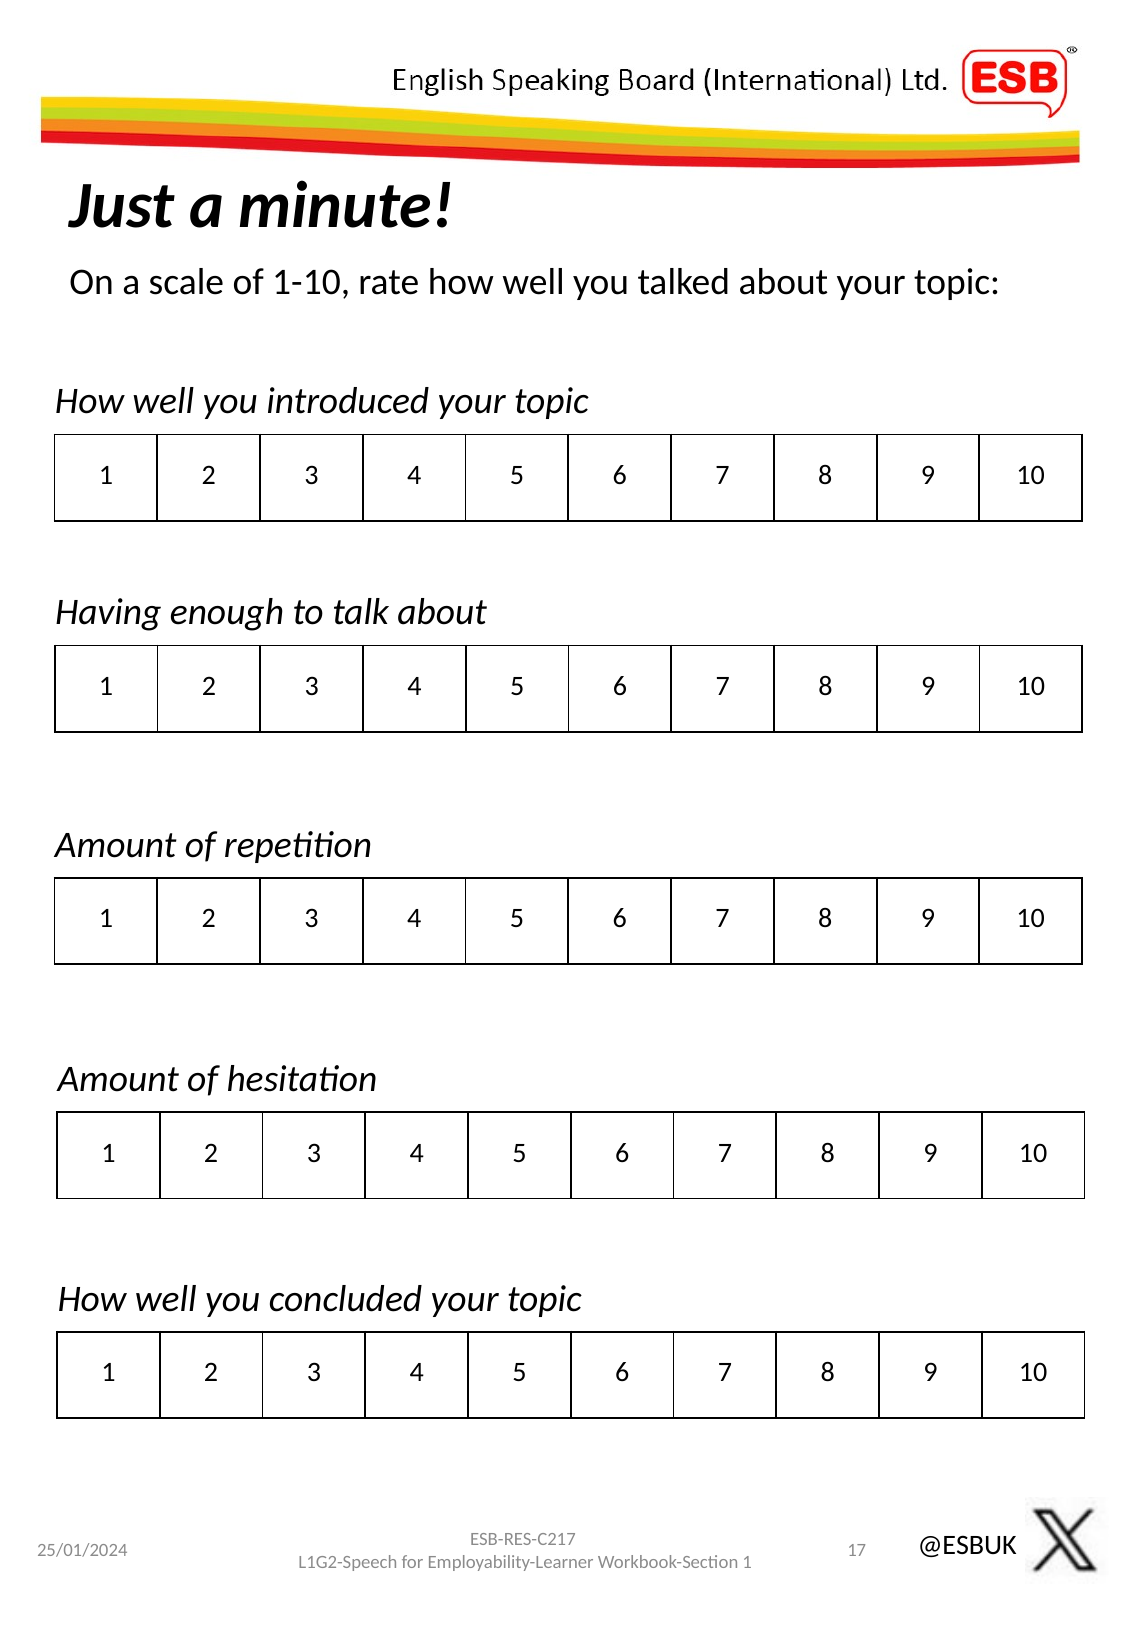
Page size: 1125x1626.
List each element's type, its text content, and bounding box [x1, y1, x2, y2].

table_header 3 [263, 1113, 364, 1198]
title Just a minute! [54, 162, 1025, 249]
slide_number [22, 1506, 275, 1593]
table_header 3 [261, 646, 362, 731]
table_header 4 [364, 879, 465, 963]
table_header 3 [263, 1333, 364, 1417]
table_header 5 [469, 1333, 570, 1417]
table_header 9 [878, 435, 978, 520]
table_header 2 [161, 1333, 262, 1417]
footer ESB-RES-C217 L1G2-Speech for Employability-Learner Workbook-Section 1 [275, 1506, 697, 1593]
table_header 5 [466, 435, 567, 520]
table_header 4 [364, 646, 465, 731]
table_header 9 [878, 646, 979, 731]
table_header 9 [880, 1333, 981, 1417]
table_header 8 [777, 1113, 878, 1198]
table_header 8 [775, 435, 876, 520]
table_header 1 [58, 1113, 159, 1198]
text_box Amount of hesitation [42, 1046, 1071, 1107]
table_header 6 [572, 1113, 673, 1198]
table_header 3 [261, 879, 362, 963]
table_header 1 [55, 879, 156, 963]
table_header 10 [980, 435, 1081, 520]
table_header 1 [55, 435, 156, 520]
table_header 1 [56, 646, 157, 731]
table_header 8 [775, 646, 876, 731]
table_header 5 [466, 879, 567, 963]
table_header 6 [569, 435, 670, 520]
table_header 8 [777, 1333, 878, 1417]
table_header 5 [469, 1113, 570, 1198]
table_header 6 [569, 646, 670, 731]
table_header 7 [674, 1333, 775, 1417]
table_header 9 [878, 879, 978, 963]
table_header 9 [880, 1113, 981, 1198]
text_box Having enough to talk about [40, 580, 1069, 640]
table_header 10 [983, 1113, 1084, 1198]
table_header 4 [366, 1333, 467, 1417]
table_header 2 [161, 1113, 262, 1198]
text_box Amount of repetition [40, 812, 1068, 872]
table_header 6 [569, 879, 670, 963]
table_header 10 [983, 1333, 1084, 1417]
table_header 7 [672, 879, 773, 963]
table_header 5 [467, 646, 568, 731]
table_header 1 [58, 1333, 159, 1417]
table_header 2 [158, 646, 259, 731]
table_header 4 [366, 1113, 467, 1198]
table_header 2 [158, 435, 259, 520]
table_header 7 [672, 435, 773, 520]
table_header 4 [364, 435, 465, 520]
table_header 3 [261, 435, 362, 520]
text_box How well you introduced your topic [40, 368, 1068, 429]
text_box On a scale of 1-10, rate how well you talked about your topic: [54, 249, 1083, 309]
slide_number 17 [697, 1506, 882, 1593]
table_header 10 [980, 646, 1081, 731]
picture [0, 1, 1125, 234]
table_header 2 [158, 879, 259, 963]
text_box How well you concluded your topic [42, 1266, 1071, 1326]
table_header 7 [674, 1113, 775, 1198]
table_header 8 [775, 879, 876, 963]
table_header 7 [672, 646, 773, 731]
table_header 10 [980, 879, 1081, 963]
table_header 6 [572, 1333, 673, 1417]
picture [1025, 1497, 1109, 1584]
